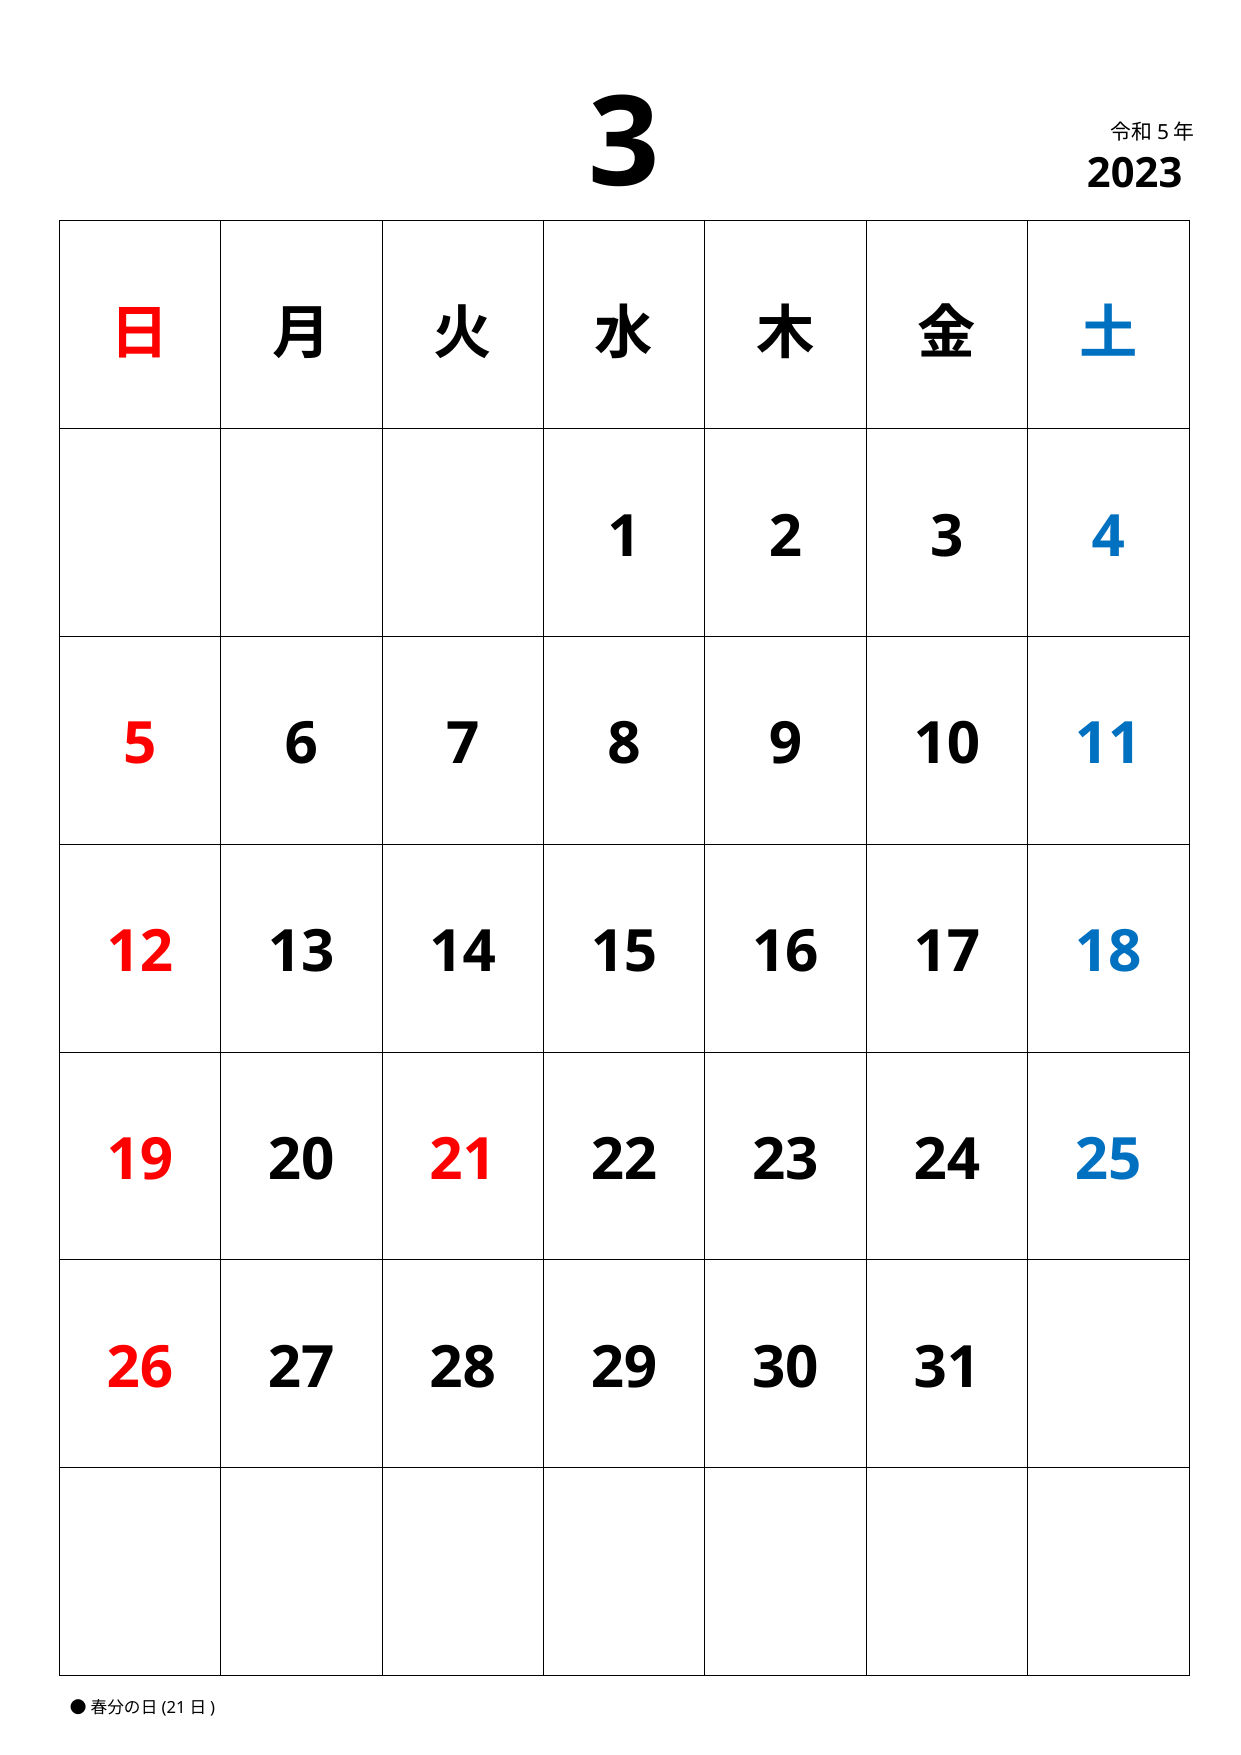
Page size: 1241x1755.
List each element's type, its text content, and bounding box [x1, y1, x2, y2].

table_header 金 [867, 221, 1027, 428]
table_cell 8 [544, 637, 704, 844]
table_header 木 [705, 221, 866, 428]
text_box 2023 [1072, 138, 1198, 204]
table_cell 7 [383, 637, 543, 844]
table_header 月 [221, 221, 382, 428]
table_cell 24 [867, 1053, 1027, 1259]
table_cell [383, 429, 543, 636]
table_cell 17 [867, 845, 1027, 1052]
table_cell 15 [544, 845, 704, 1052]
table_cell [221, 1468, 382, 1675]
text_box ●春分の日(21日) [55, 1689, 230, 1725]
table_cell [1028, 1468, 1189, 1675]
table_cell [705, 1468, 866, 1675]
table_cell 10 [867, 637, 1027, 844]
table_cell 13 [221, 845, 382, 1052]
table_cell 19 [60, 1053, 220, 1259]
table_cell 21 [383, 1053, 543, 1259]
table_cell [60, 429, 220, 636]
table_cell 1 [544, 429, 704, 636]
table_cell 29 [544, 1260, 704, 1467]
table_cell [544, 1468, 704, 1675]
text_box 令和5年 [1095, 110, 1210, 151]
table_cell [1028, 1260, 1189, 1467]
table_cell [221, 429, 382, 636]
table_cell 4 [1028, 429, 1189, 636]
text_box 3 [573, 53, 675, 219]
table_header 火 [383, 221, 543, 428]
table_cell 12 [60, 845, 220, 1052]
table_cell 5 [60, 637, 220, 844]
table_cell 20 [221, 1053, 382, 1259]
table_cell 9 [705, 637, 866, 844]
table_cell 16 [705, 845, 866, 1052]
table_header 土 [1028, 221, 1189, 428]
table_cell 18 [1028, 845, 1189, 1052]
table_cell 26 [60, 1260, 220, 1467]
table_cell [867, 1468, 1027, 1675]
table_cell [60, 1468, 220, 1675]
table_cell 30 [705, 1260, 866, 1467]
table_cell 14 [383, 845, 543, 1052]
table_cell 11 [1028, 637, 1189, 844]
table_header 水 [544, 221, 704, 428]
table_cell 6 [221, 637, 382, 844]
table_cell 22 [544, 1053, 704, 1259]
table_cell [383, 1468, 543, 1675]
table_cell 27 [221, 1260, 382, 1467]
table_cell 3 [867, 429, 1027, 636]
table_cell 28 [383, 1260, 543, 1467]
table_cell 2 [705, 429, 866, 636]
table_cell 23 [705, 1053, 866, 1259]
table_cell 31 [867, 1260, 1027, 1467]
table_cell 25 [1028, 1053, 1189, 1259]
table_header 日 [60, 221, 220, 428]
